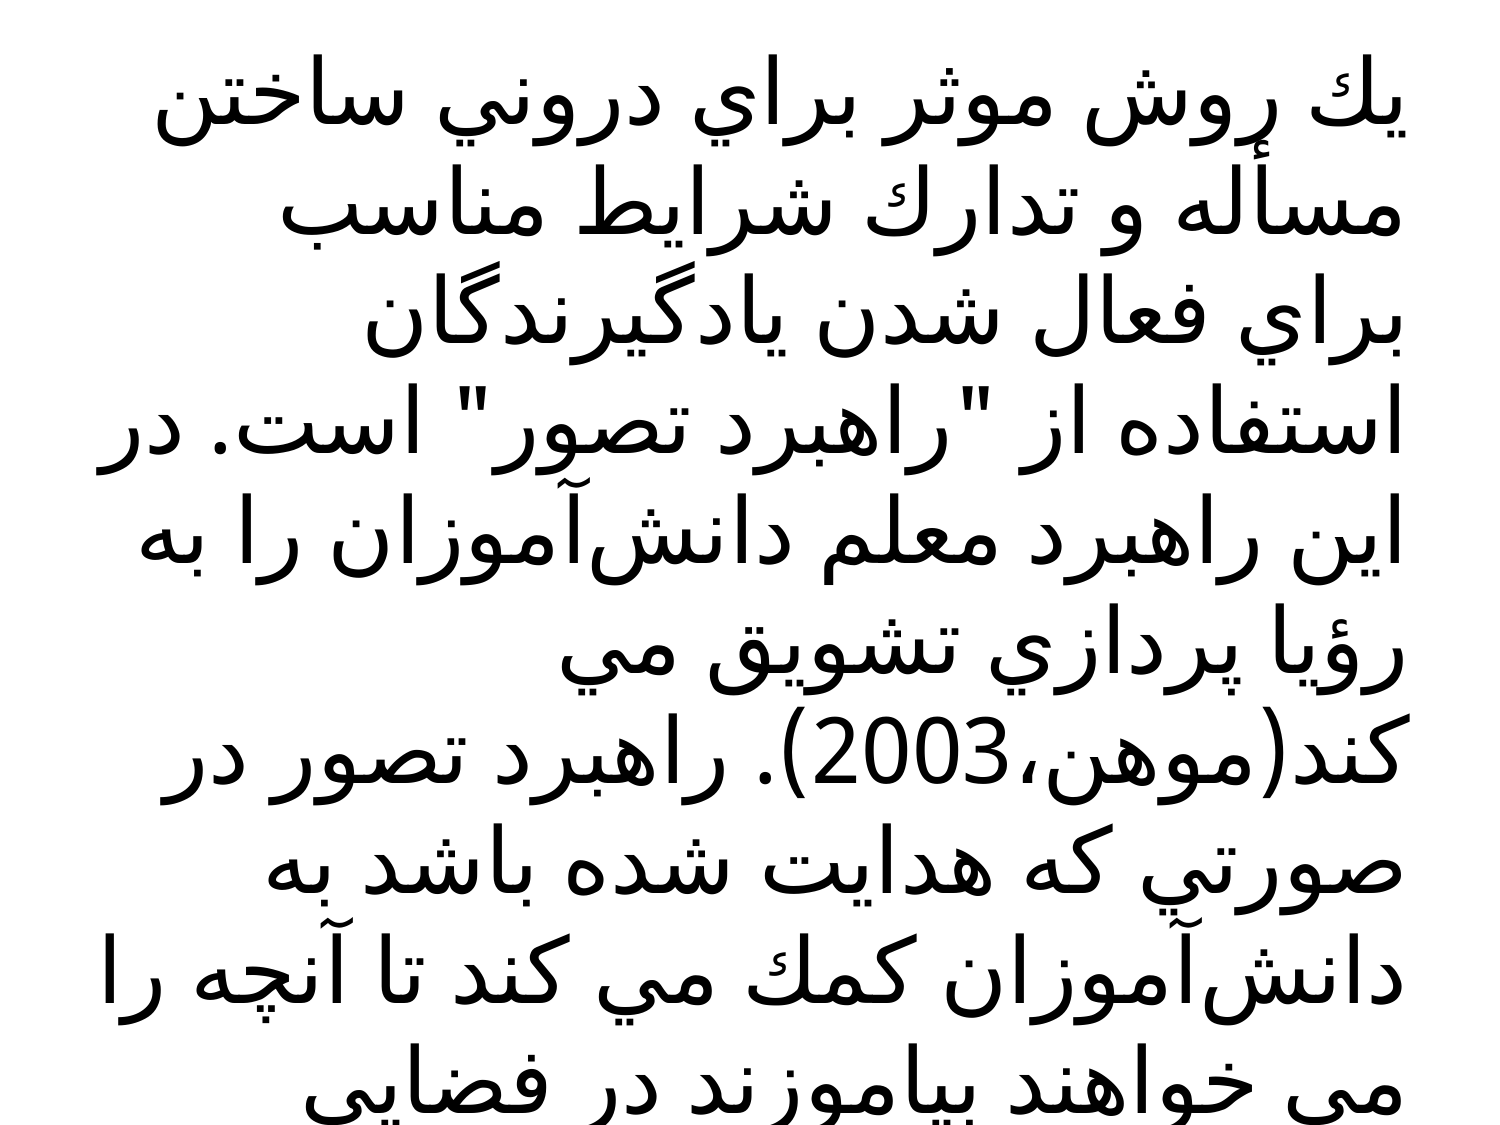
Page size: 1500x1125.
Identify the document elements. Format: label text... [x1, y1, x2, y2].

list يك روش موثر براي دروني ساختن مسأله و تدارك شرايط مناسب براي فعال شدن يادگيرندگان استفاده از "راهبرد تصور" است. در اين راهبرد معلم دانش‌آموزان را به رؤیا پردازي تشويق مي كند(موهن،2003). راهبرد تصور در صورتي كه هدايت شده باشد به دانش‌آموزان كمك مي كند تا آنچه را مي خواهند بياموزند در فضايي مجازي ببينند. [75, 24, 1425, 1125]
